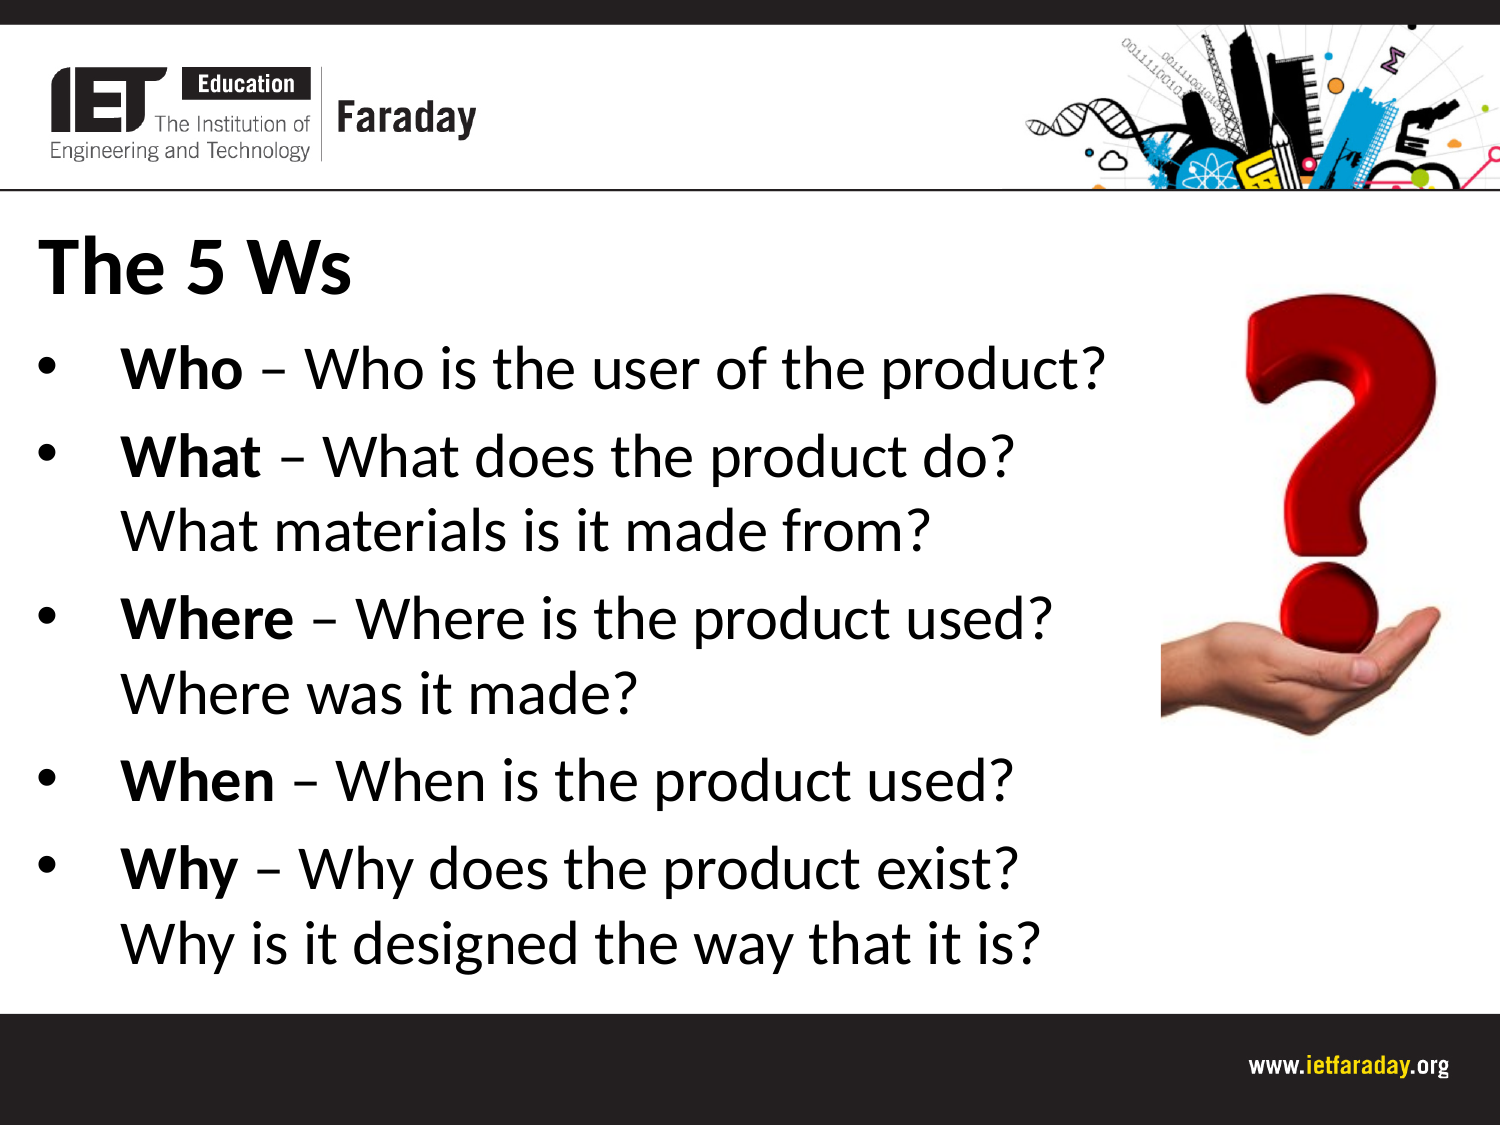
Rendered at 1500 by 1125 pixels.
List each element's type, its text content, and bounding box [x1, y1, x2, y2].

text_box Who – Who is the user of the product? What – What does the product do? What materials is it made from? Where – Where is the product used? Where was it made? When – When is the product used? Why – Why does the product exist? Why is it designed the way that it is? [21, 319, 1130, 984]
text_box The 5 Ws [24, 203, 1288, 319]
picture [0, 0, 1500, 1125]
